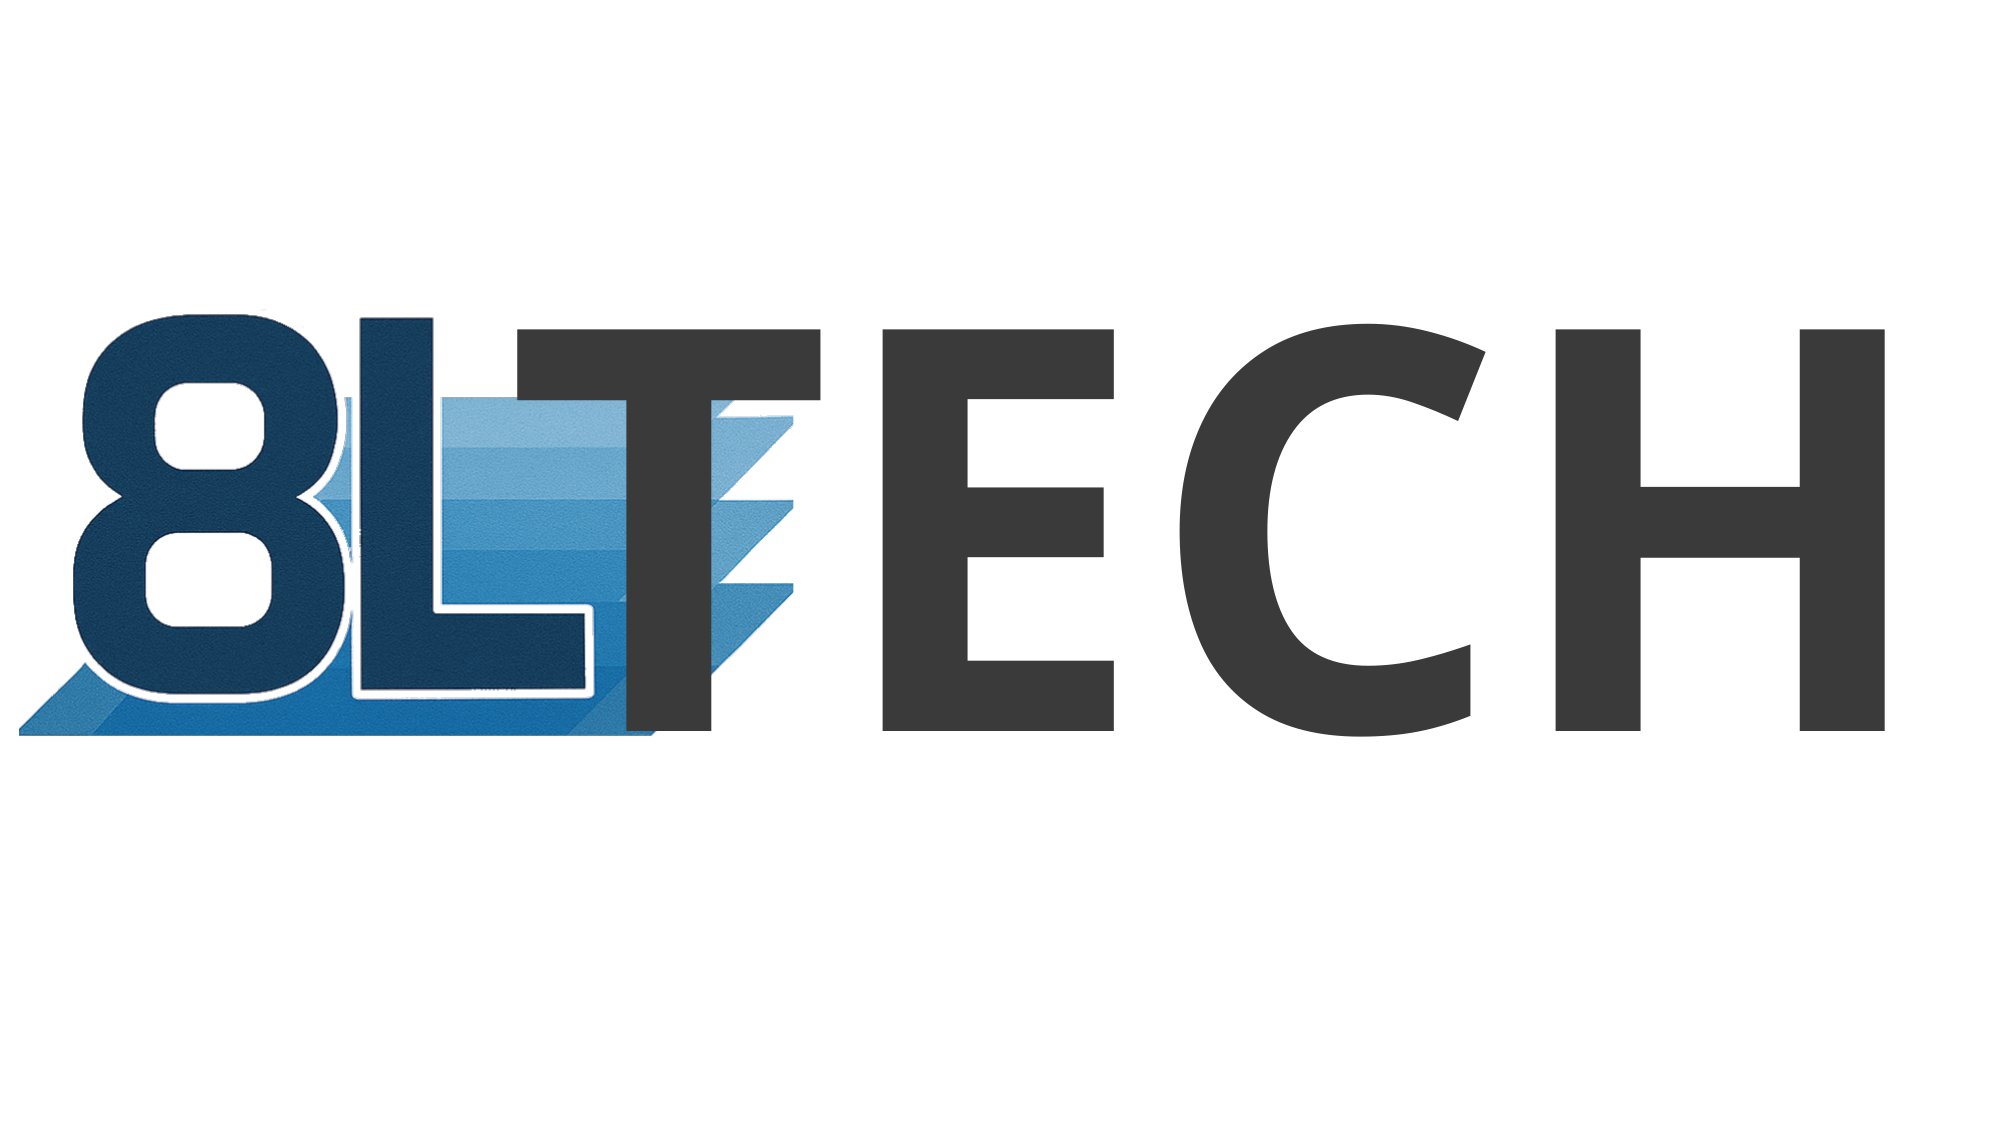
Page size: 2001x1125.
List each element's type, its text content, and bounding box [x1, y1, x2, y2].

picture [18, 247, 794, 817]
text_box TECH [491, 161, 2000, 852]
